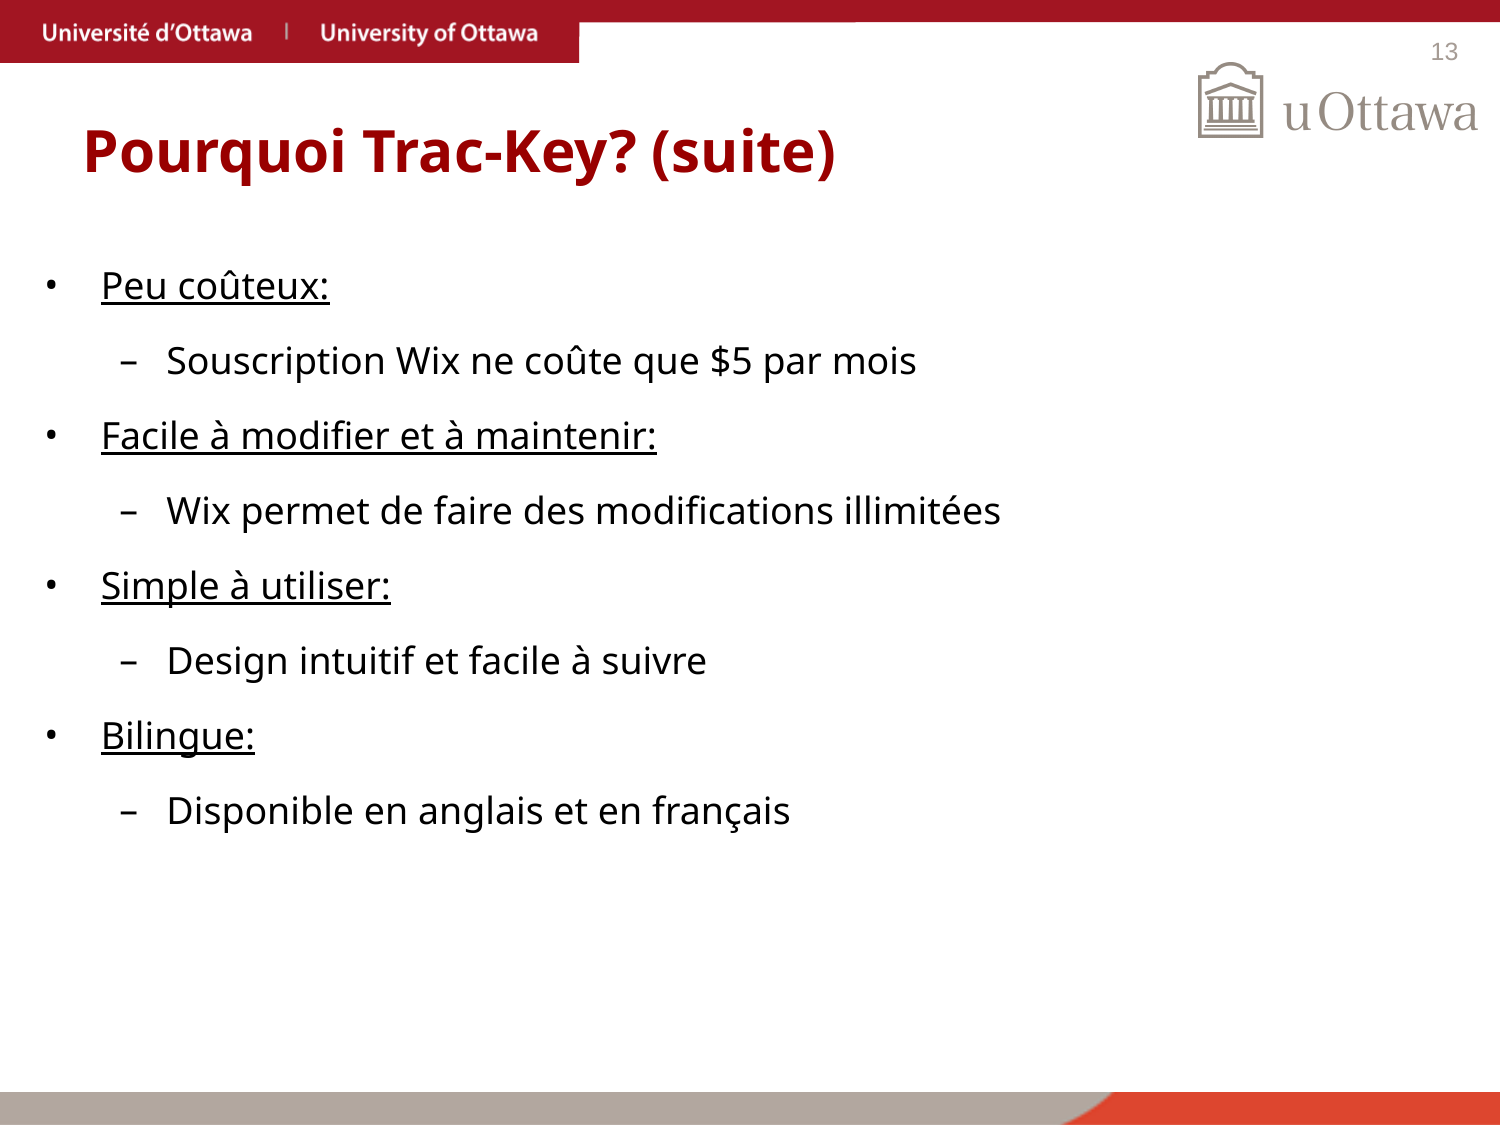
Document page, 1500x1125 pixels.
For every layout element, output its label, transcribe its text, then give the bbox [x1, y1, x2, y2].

picture [0, 0, 1500, 138]
picture [0, 1092, 1500, 1125]
title Pourquoi Trac-Key? (suite) [67, 78, 1344, 220]
list Peu coûteux: Souscription Wix ne coûte que $5 par mois Facile à modifier et à maintenir: Wix permet de faire des modifications illimitées Simple à utiliser: Design intuitif et facile à suivre Bilingue: Disponible en anglais et en français [29, 231, 1444, 1012]
